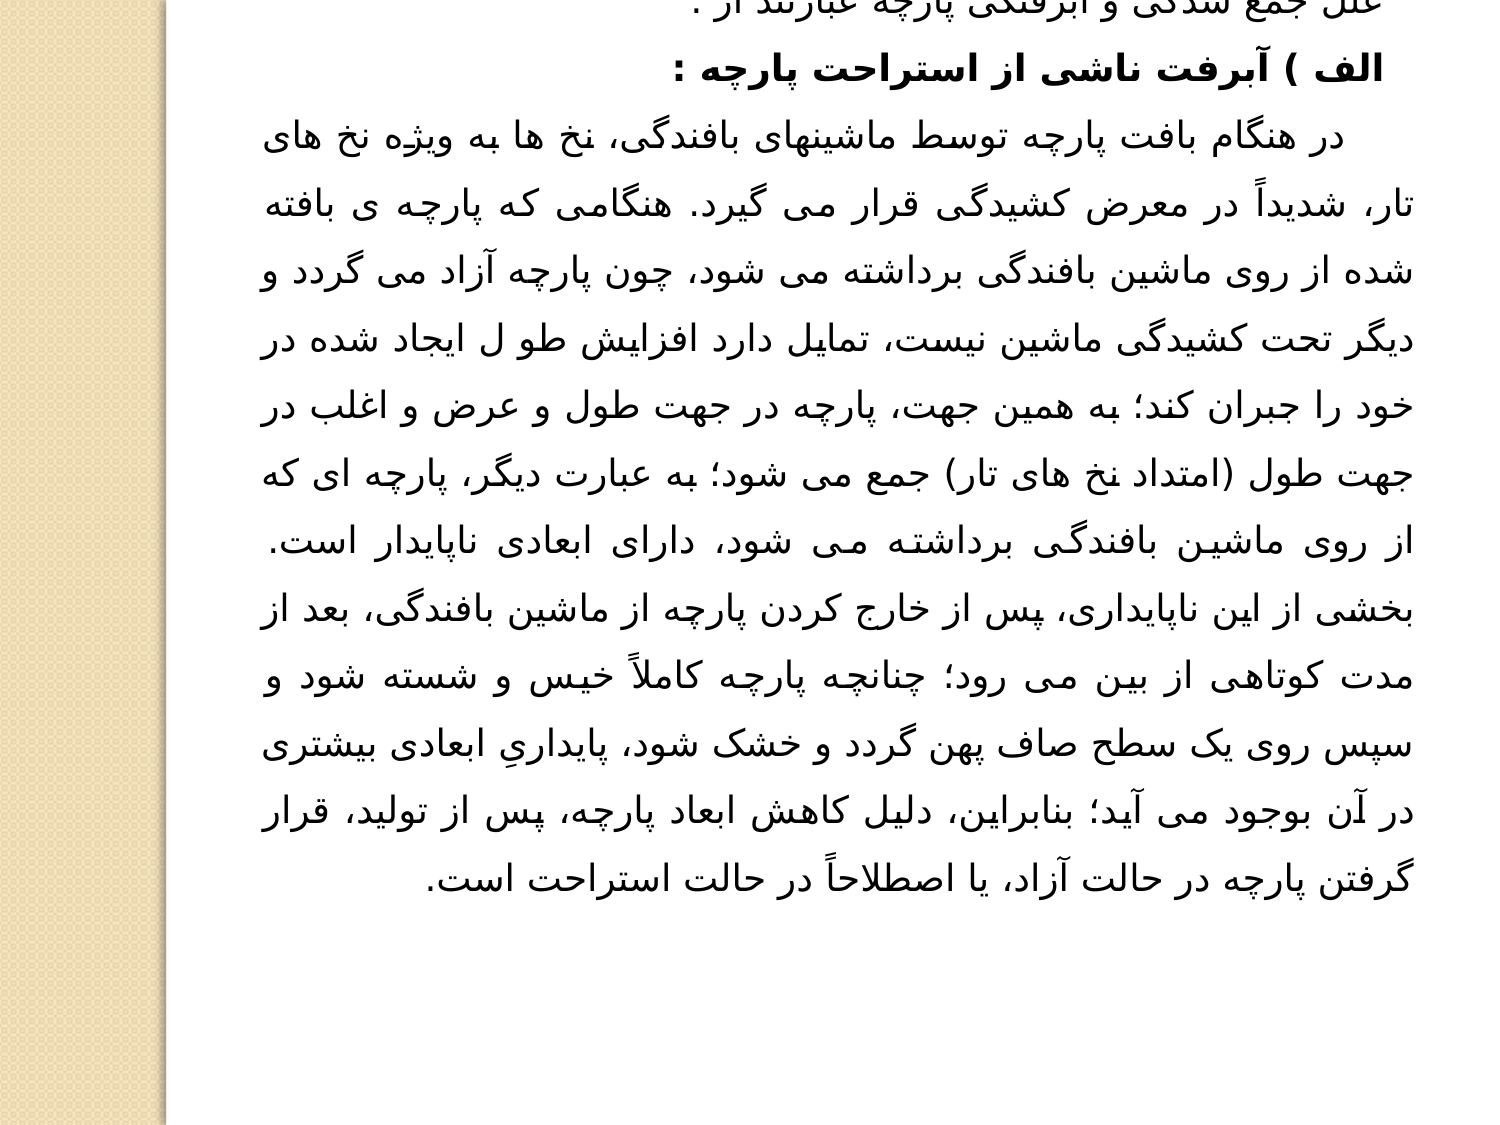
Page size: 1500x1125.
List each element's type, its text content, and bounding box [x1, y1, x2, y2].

text_box علل جمع شدگی و آبرفتگی پارچه عبارتند از : الف ) آبرفت ناشی از استراحت پارچه : در هنگام بافت پارچه توسط ماشینهای بافندگی، نخ ها به ویژه نخ های تار، شدیداً در معرض کشیدگی قرار می گیرد. هنگامی که پارچه ی بافته شده از روی ماشین بافندگی برداشته می شود، چون پارچه آزاد می گردد و دیگر تحت کشیدگی ماشین نیست، تمایل دارد افزایش طو ل ایجاد شده در خود را جبران کند؛ به همین جهت، پارچه در جهت طول و عرض و اغلب در جهت طول (امتداد نخ های تار) جمع می شود؛ به عبارت دیگر، پارچه ای که از روی ماشین بافندگی برداشته می شود، دارای ابعادی ناپایدار است. بخشی از این ناپایداری، پس از خارج کردن پارچه از ماشین بافندگی، بعد از مدت کوتاهی از بین می رود؛ چنانچه پارچه کاملاً خیس و شسته شود و سپس روی یک سطح صاف پهن گردد و خشک شود، پایداریِ ابعادی بیشتری در آن بوجود می آید؛ بنابراین، دلیل کاهش ابعاد پارچه، پس از تولید، قرار گرفتن پارچه در حالت آزاد، یا اصطلاحاً در حالت استراحت است. [246, 0, 1430, 907]
